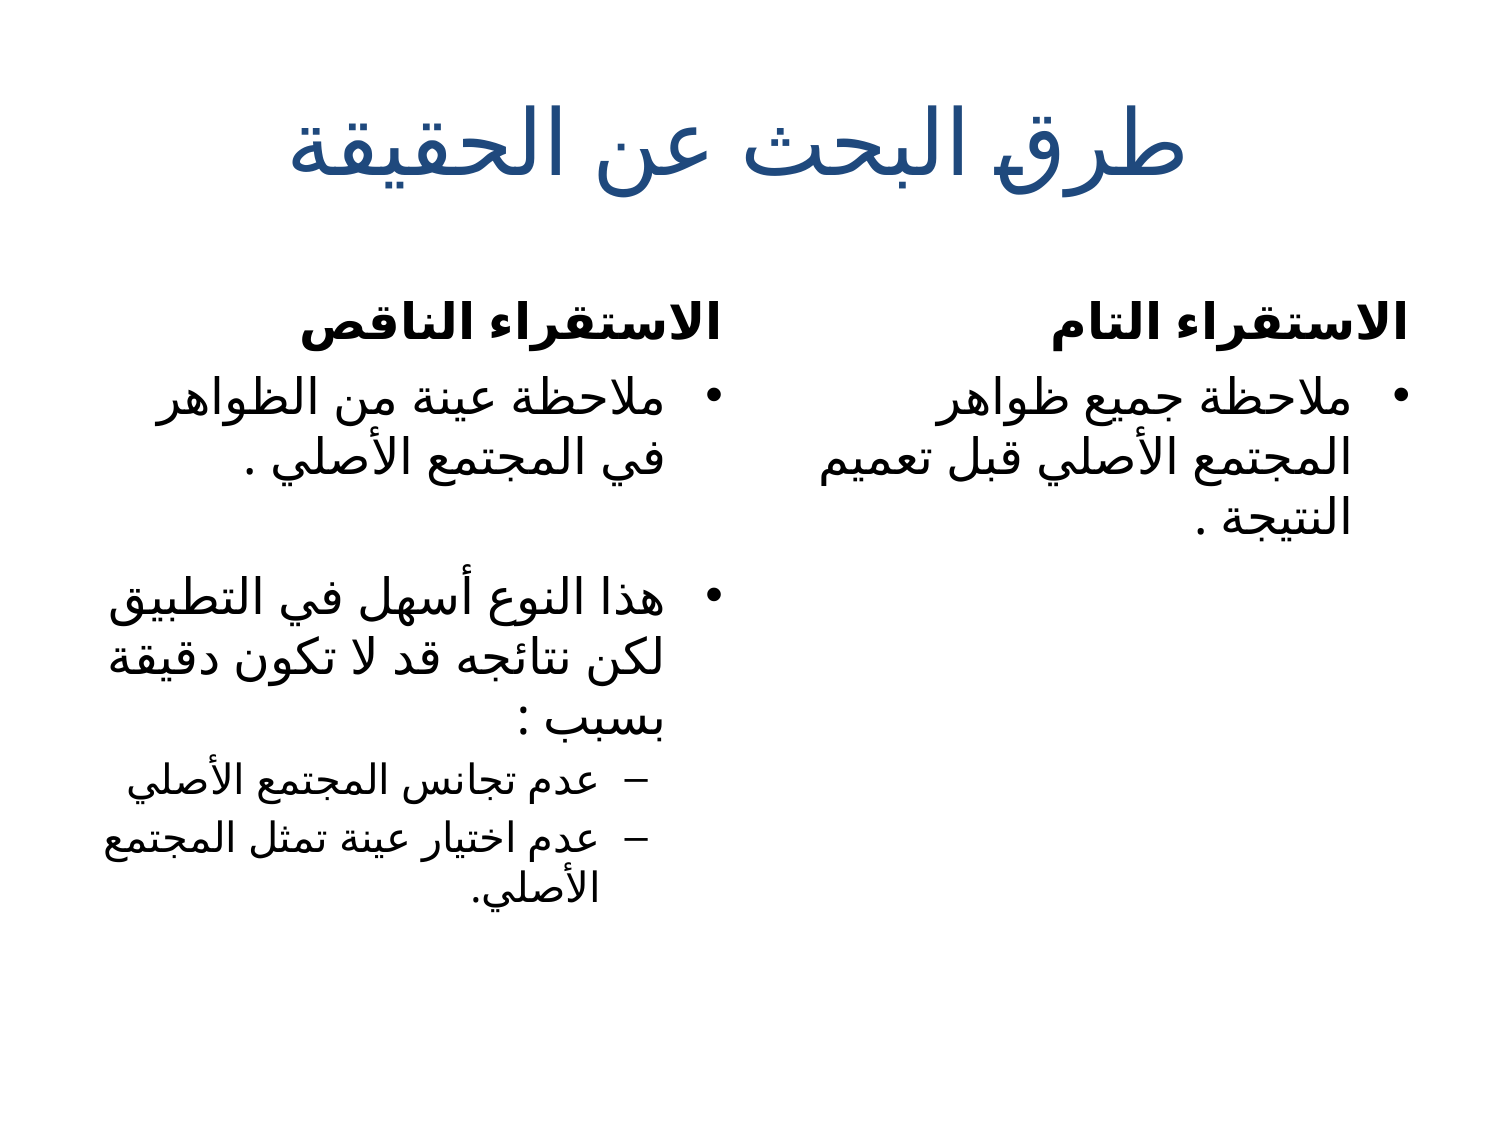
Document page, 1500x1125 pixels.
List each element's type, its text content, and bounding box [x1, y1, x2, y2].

list الاستقراء الناقص [75, 251, 738, 356]
title طرق البحث عن الحقيقة [75, 45, 1425, 233]
list الاستقراء التام [761, 251, 1425, 356]
list ملاحظة عينة من الظواهر في المجتمع الأصلي . هذا النوع أسهل في التطبيق لكن نتائجه قد لا تكون دقيقة بسبب : عدم تجانس المجتمع الأصلي عدم اختيار عينة تمثل المجتمع الأصلي. [75, 356, 738, 1005]
list ملاحظة جميع ظواهر المجتمع الأصلي قبل تعميم النتيجة . [761, 356, 1425, 1005]
